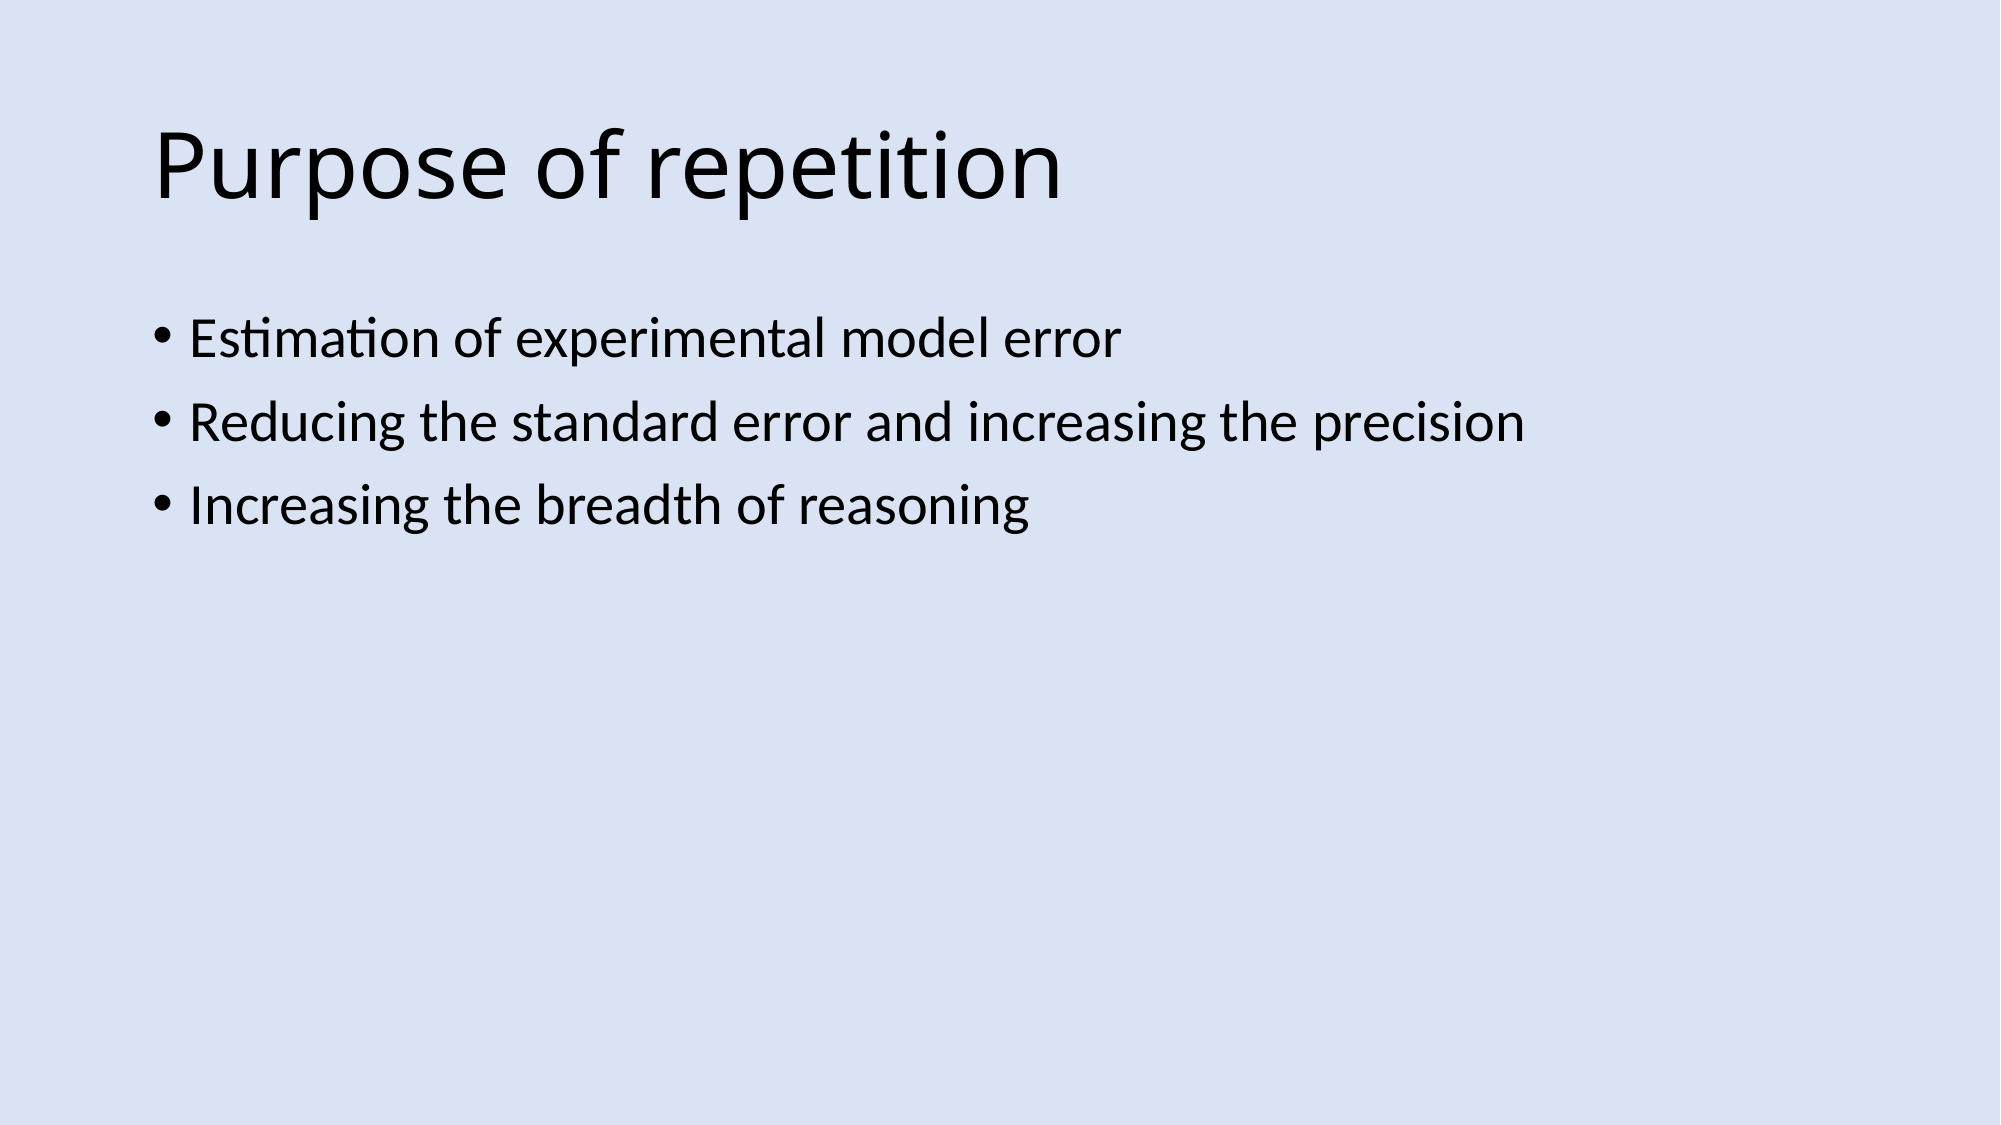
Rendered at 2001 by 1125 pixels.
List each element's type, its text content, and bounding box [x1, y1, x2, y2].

list Estimation of experimental model error Reducing the standard error and increasing the precision Increasing the breadth of reasoning [137, 299, 1863, 1014]
title Purpose of repetition [137, 59, 1863, 278]
